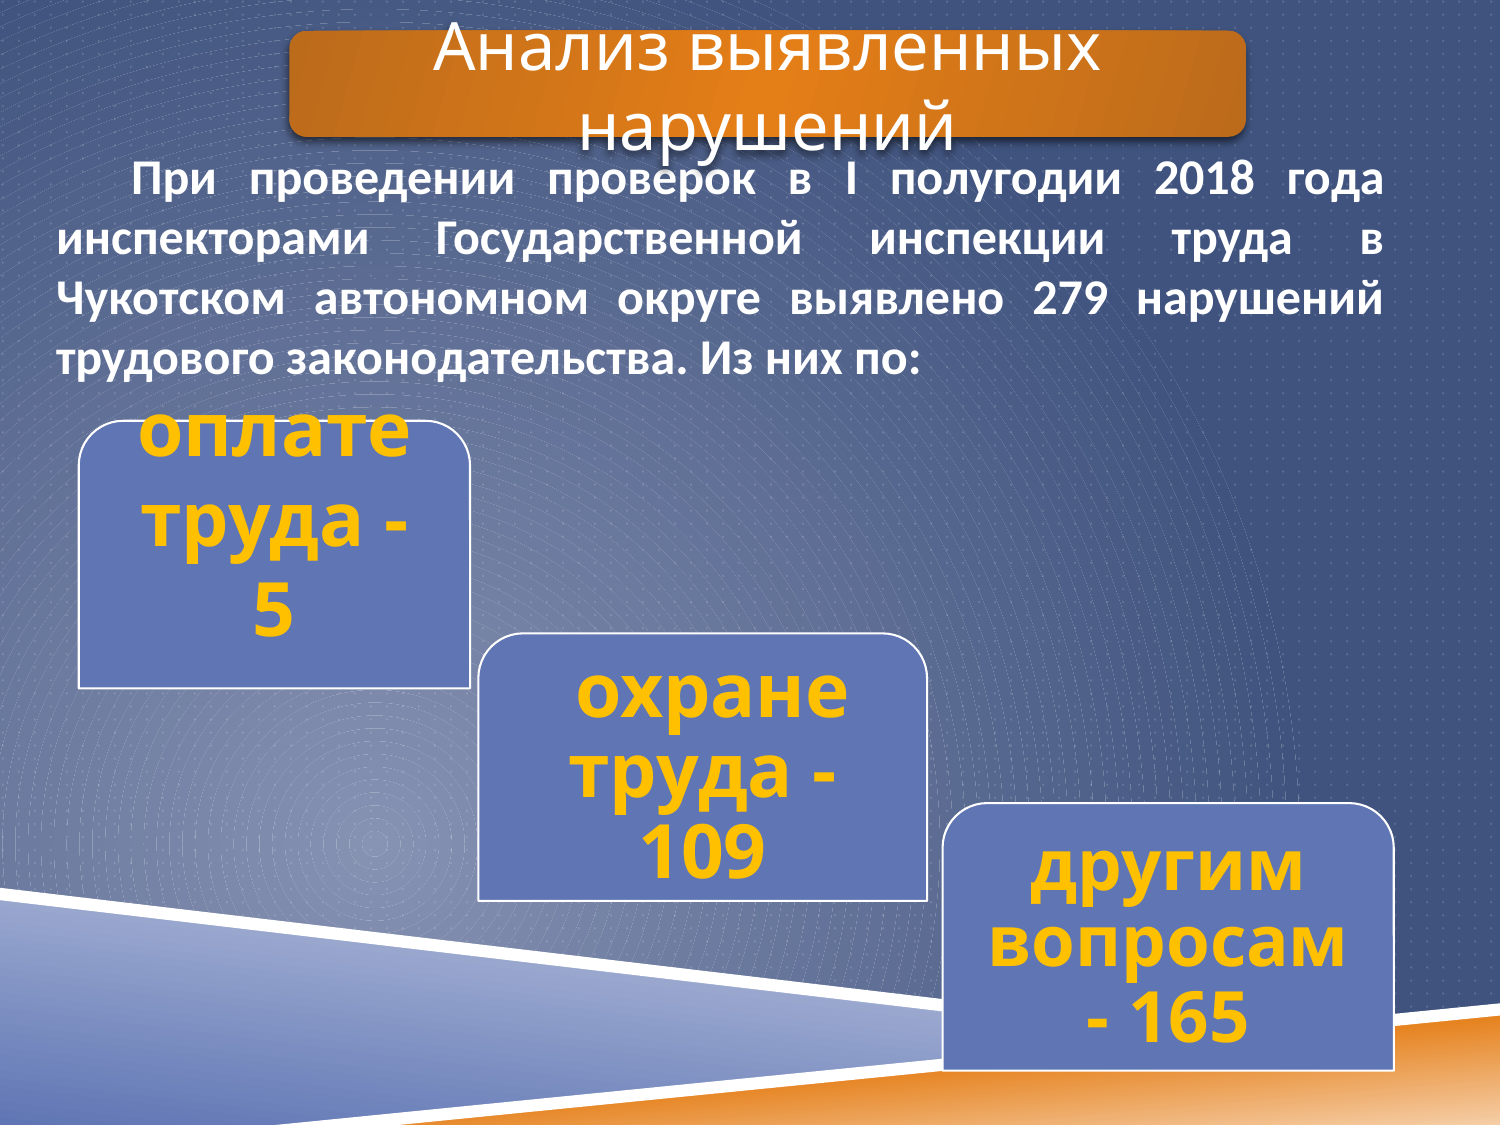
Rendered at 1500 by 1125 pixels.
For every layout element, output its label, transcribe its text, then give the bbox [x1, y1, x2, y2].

text_box Анализ выявленных нарушений [289, 30, 1247, 137]
text_box При проведении проверок в I полугодии 2018 года инспекторами Государственной инспекции труда в Чукотском автономном округе выявлено 279 нарушений трудового законодательства. Из них по: [41, 137, 1400, 392]
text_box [54, 403, 1400, 1071]
